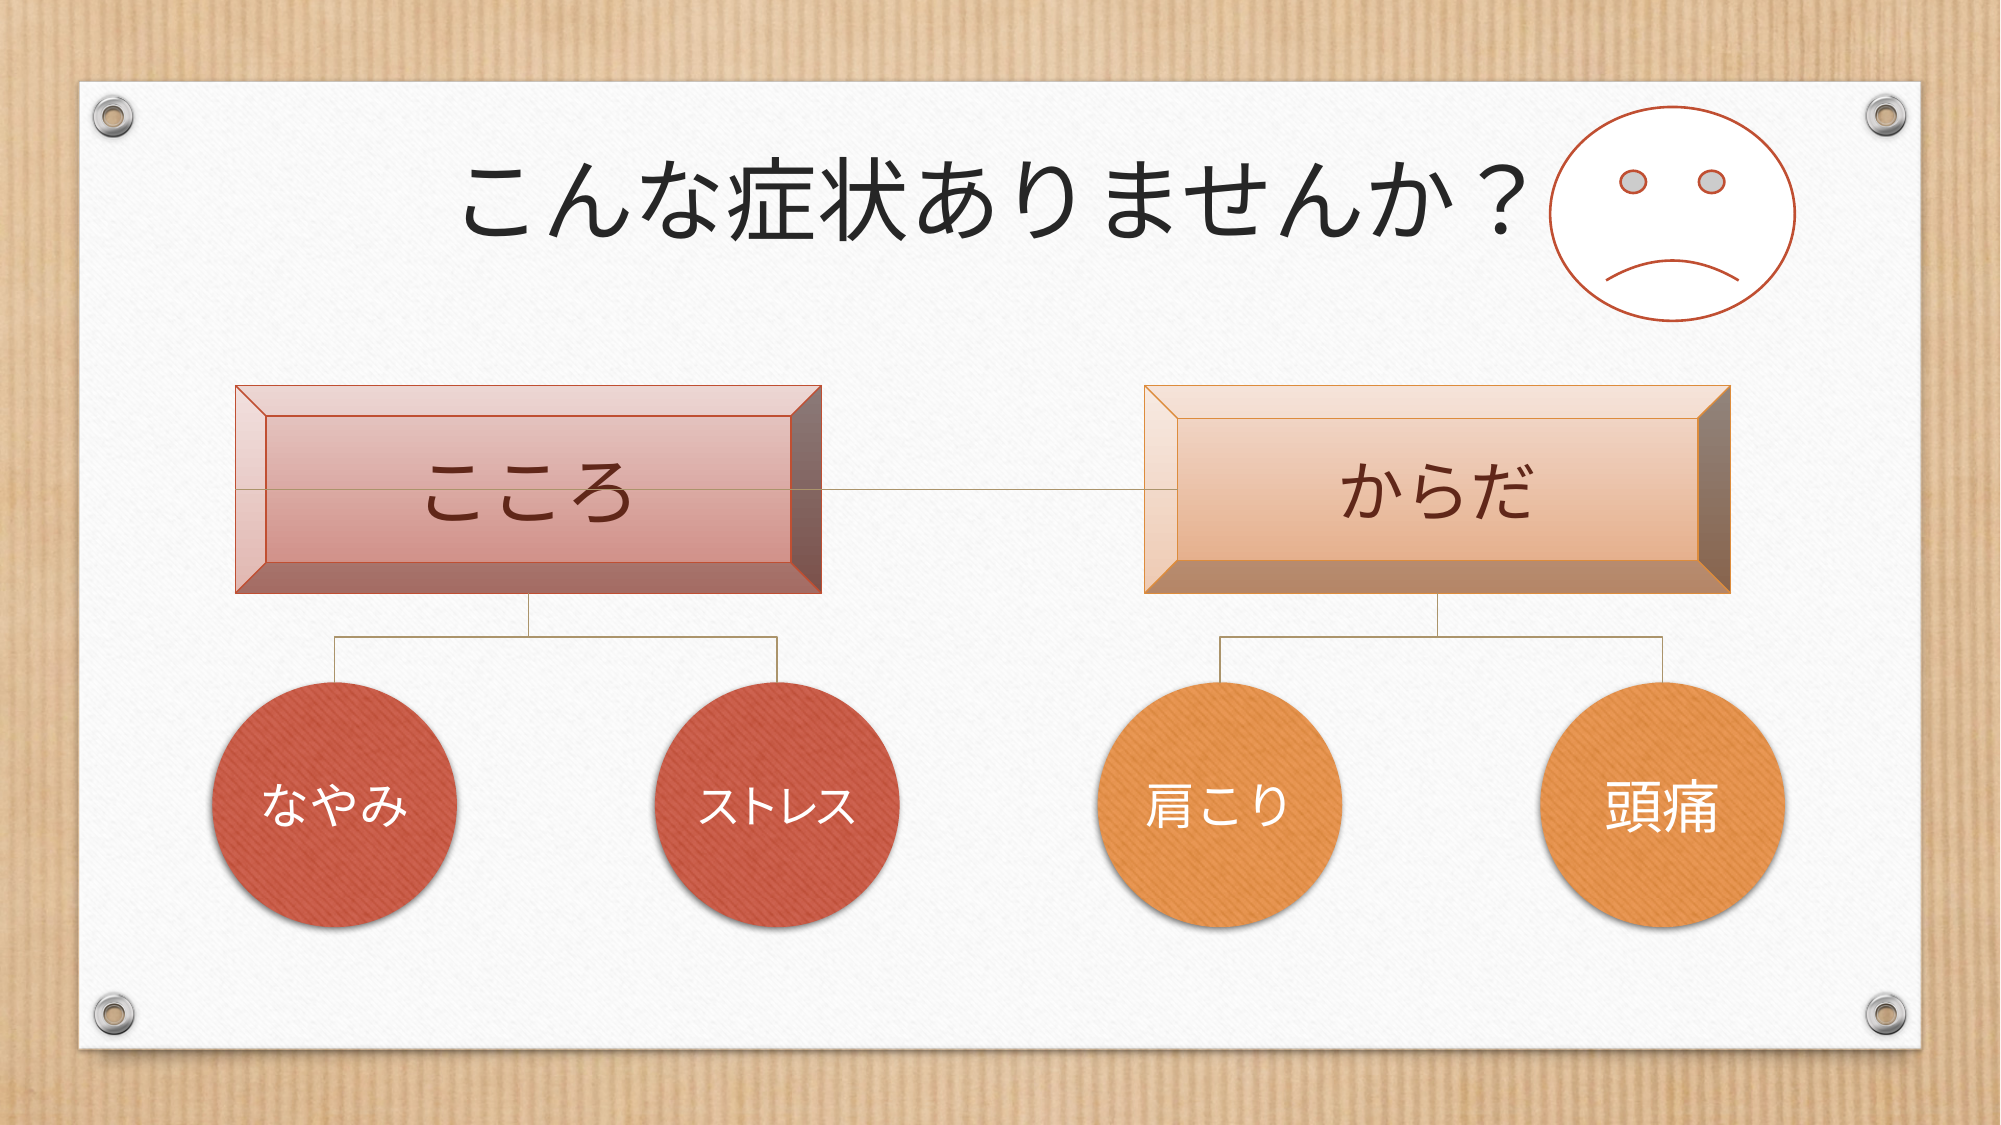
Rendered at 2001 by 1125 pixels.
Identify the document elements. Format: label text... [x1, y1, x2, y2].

text_box こころ [234, 384, 823, 489]
title こんな症状ありませんか？ [212, 90, 1788, 305]
text_box からだ [1144, 384, 1732, 594]
text_box 肩こり [1097, 682, 1343, 928]
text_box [1283, 528, 1374, 748]
text_box 頭痛 [1540, 682, 1785, 928]
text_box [386, 540, 477, 736]
text_box [1548, 105, 1797, 323]
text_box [1505, 525, 1595, 751]
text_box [607, 513, 698, 763]
picture [0, 0, 2001, 1125]
text_box こころ [234, 490, 823, 594]
text_box なやみ [212, 682, 457, 928]
text_box ストレス [654, 682, 900, 928]
